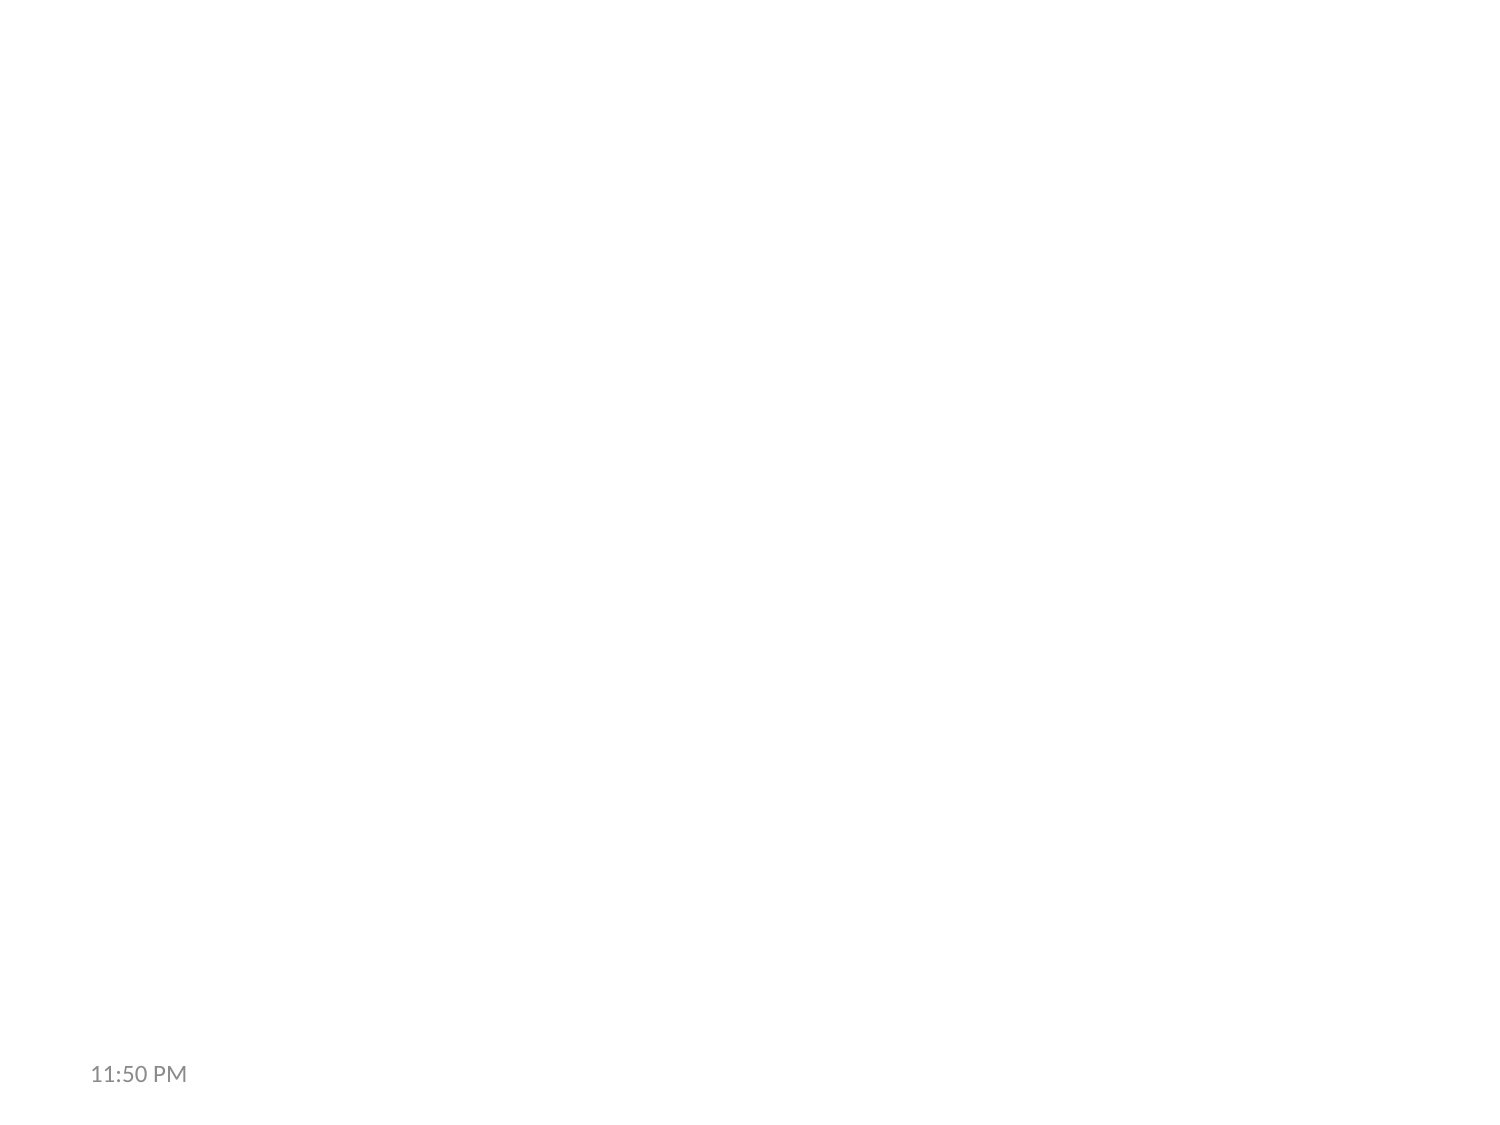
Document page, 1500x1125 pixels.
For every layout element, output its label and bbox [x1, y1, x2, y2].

slide_number [75, 1042, 425, 1103]
